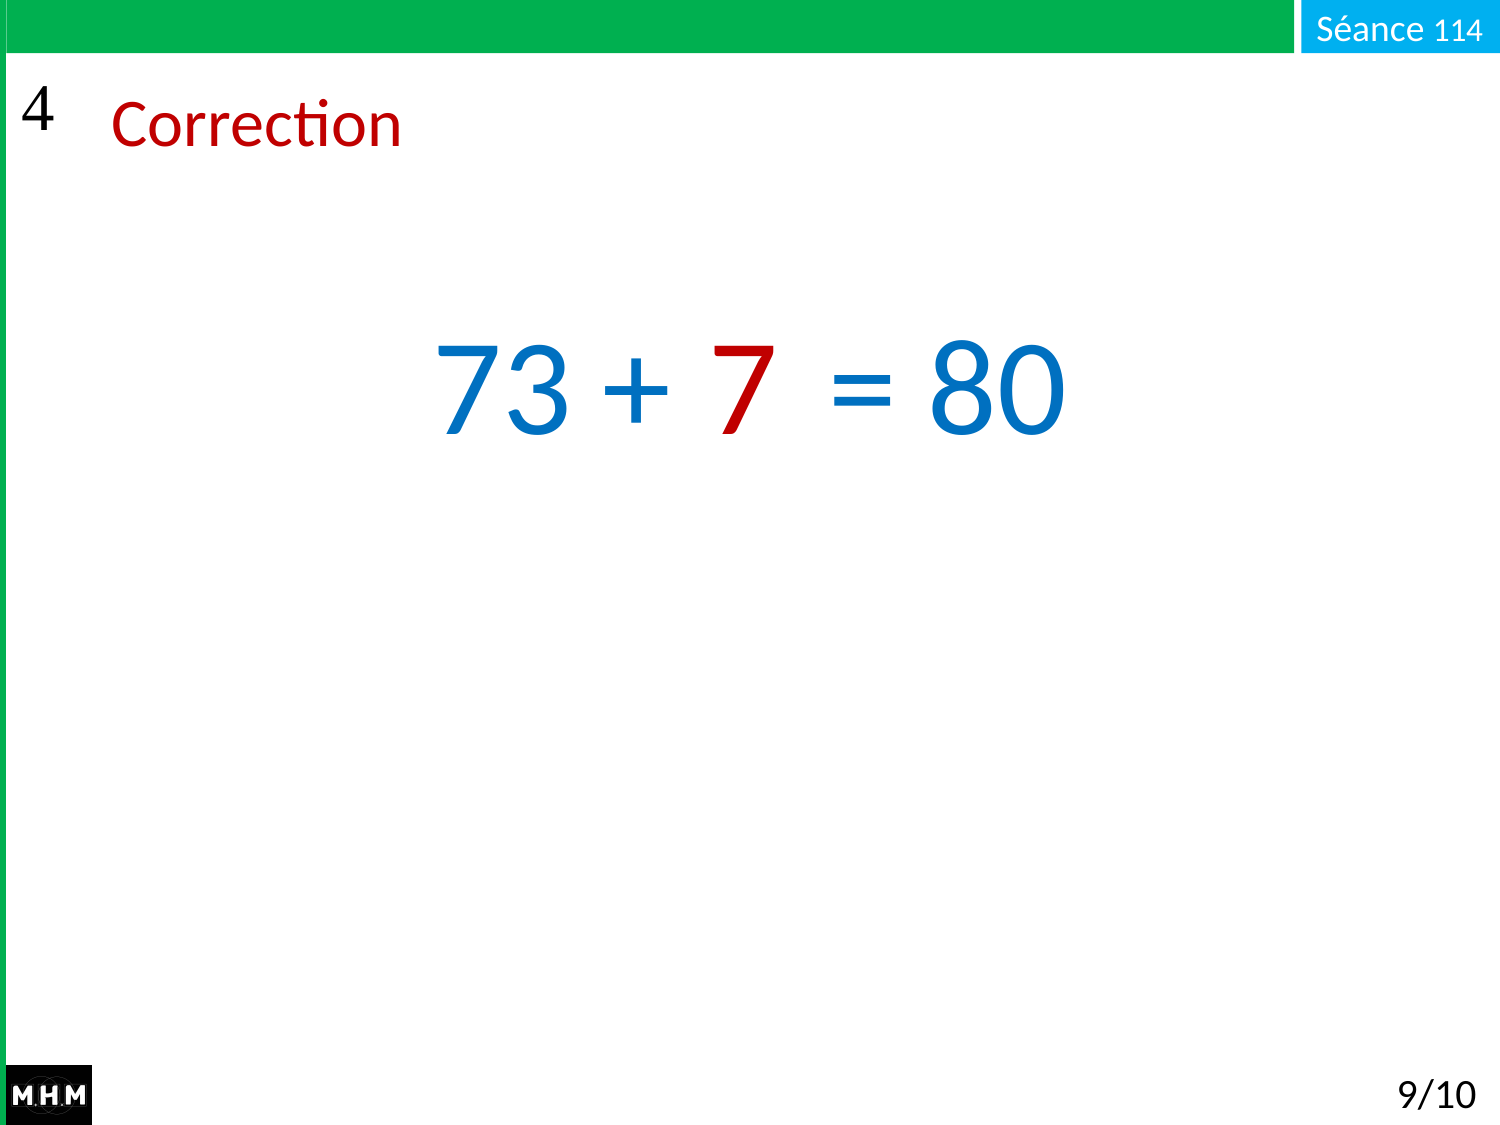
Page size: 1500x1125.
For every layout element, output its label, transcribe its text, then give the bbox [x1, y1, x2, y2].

list 9/10 [1373, 1064, 1500, 1125]
picture [6, 1065, 92, 1125]
text_box 73 + … = 80 [819, 289, 1097, 470]
text_box 73 + … = 80 [402, 289, 668, 470]
title Correction [96, 80, 1391, 170]
text_box 7 [668, 289, 819, 470]
